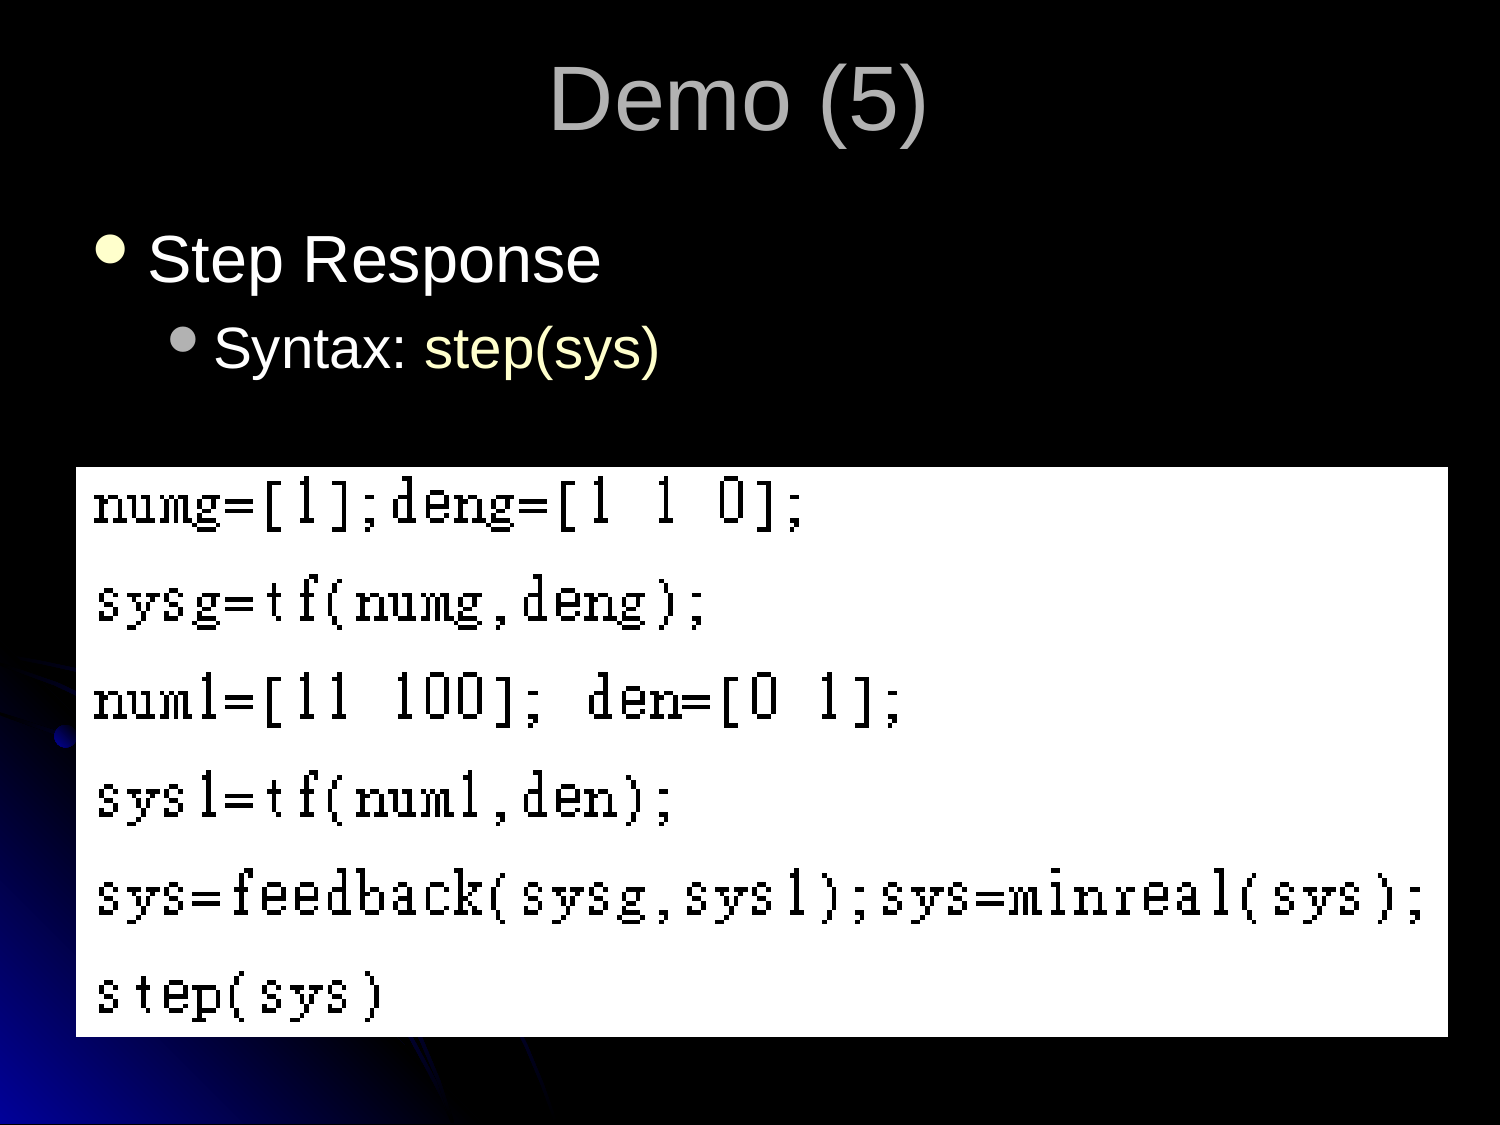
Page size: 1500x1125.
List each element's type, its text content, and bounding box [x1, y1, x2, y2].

title Demo (5) [76, 0, 1428, 188]
list Step Response Syntax: step(sys) [76, 207, 1428, 467]
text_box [76, 467, 1448, 1037]
